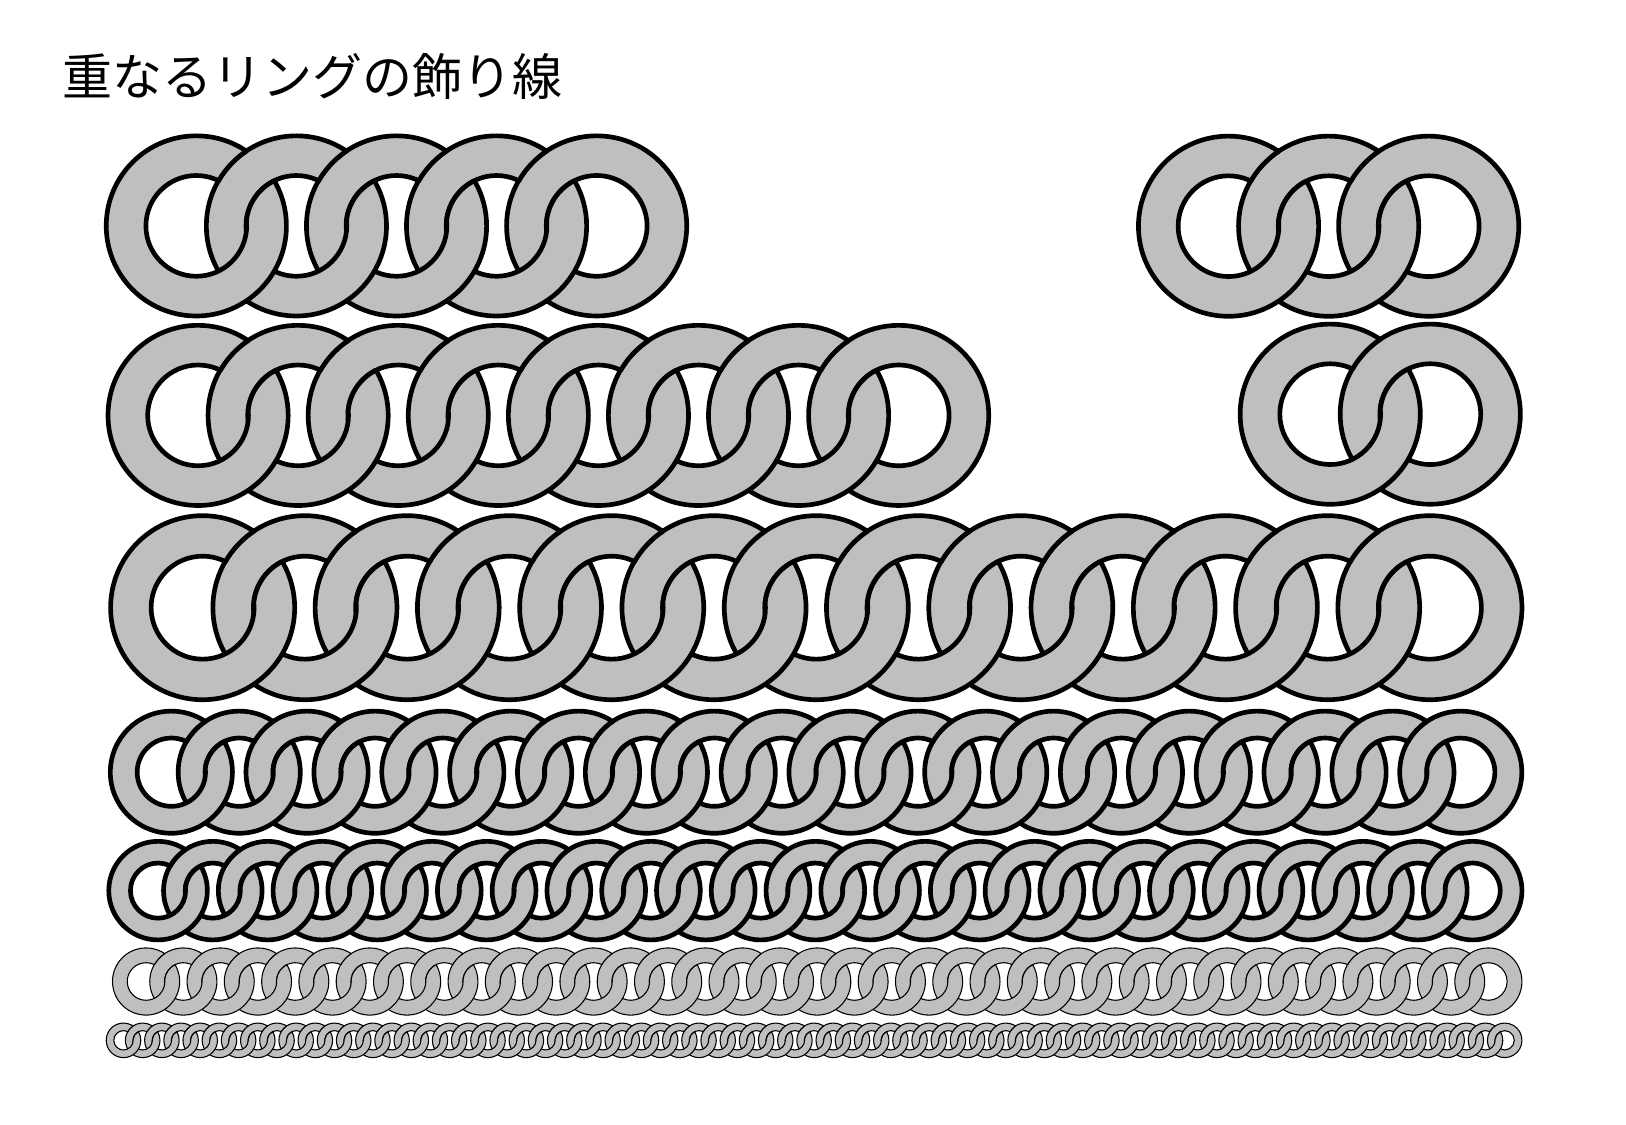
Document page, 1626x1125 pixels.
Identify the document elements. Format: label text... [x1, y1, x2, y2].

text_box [110, 711, 1522, 834]
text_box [112, 947, 1522, 1016]
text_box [107, 325, 989, 506]
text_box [106, 1023, 1522, 1058]
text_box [1138, 136, 1519, 317]
text_box 重なるリングの飾り線 [47, 38, 578, 113]
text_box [110, 515, 1522, 700]
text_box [106, 135, 687, 316]
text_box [1240, 324, 1521, 505]
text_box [108, 841, 1522, 940]
